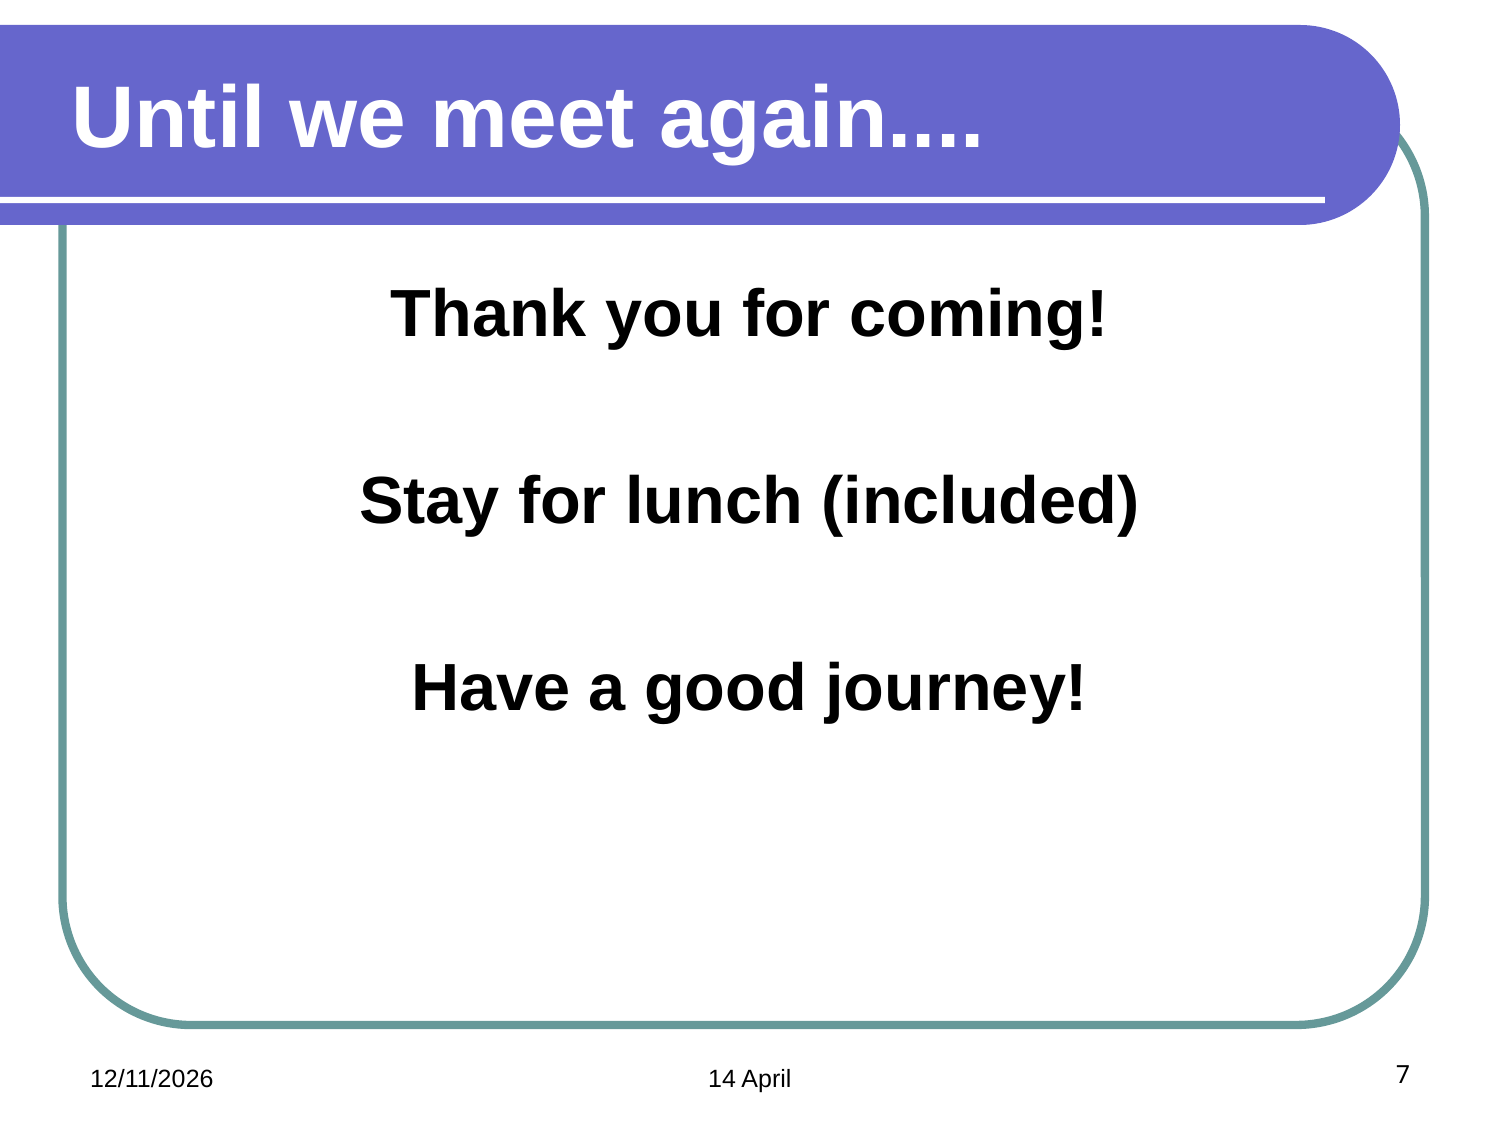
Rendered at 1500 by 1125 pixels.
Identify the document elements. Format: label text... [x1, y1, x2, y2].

slide_number 7 [1074, 1025, 1425, 1100]
title Until we meet again.... [32, 37, 1347, 188]
footer 14 April [512, 1025, 988, 1100]
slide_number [75, 1025, 425, 1100]
list Thank you for coming! Stay for lunch (included) Have a good journey! [99, 262, 1400, 988]
